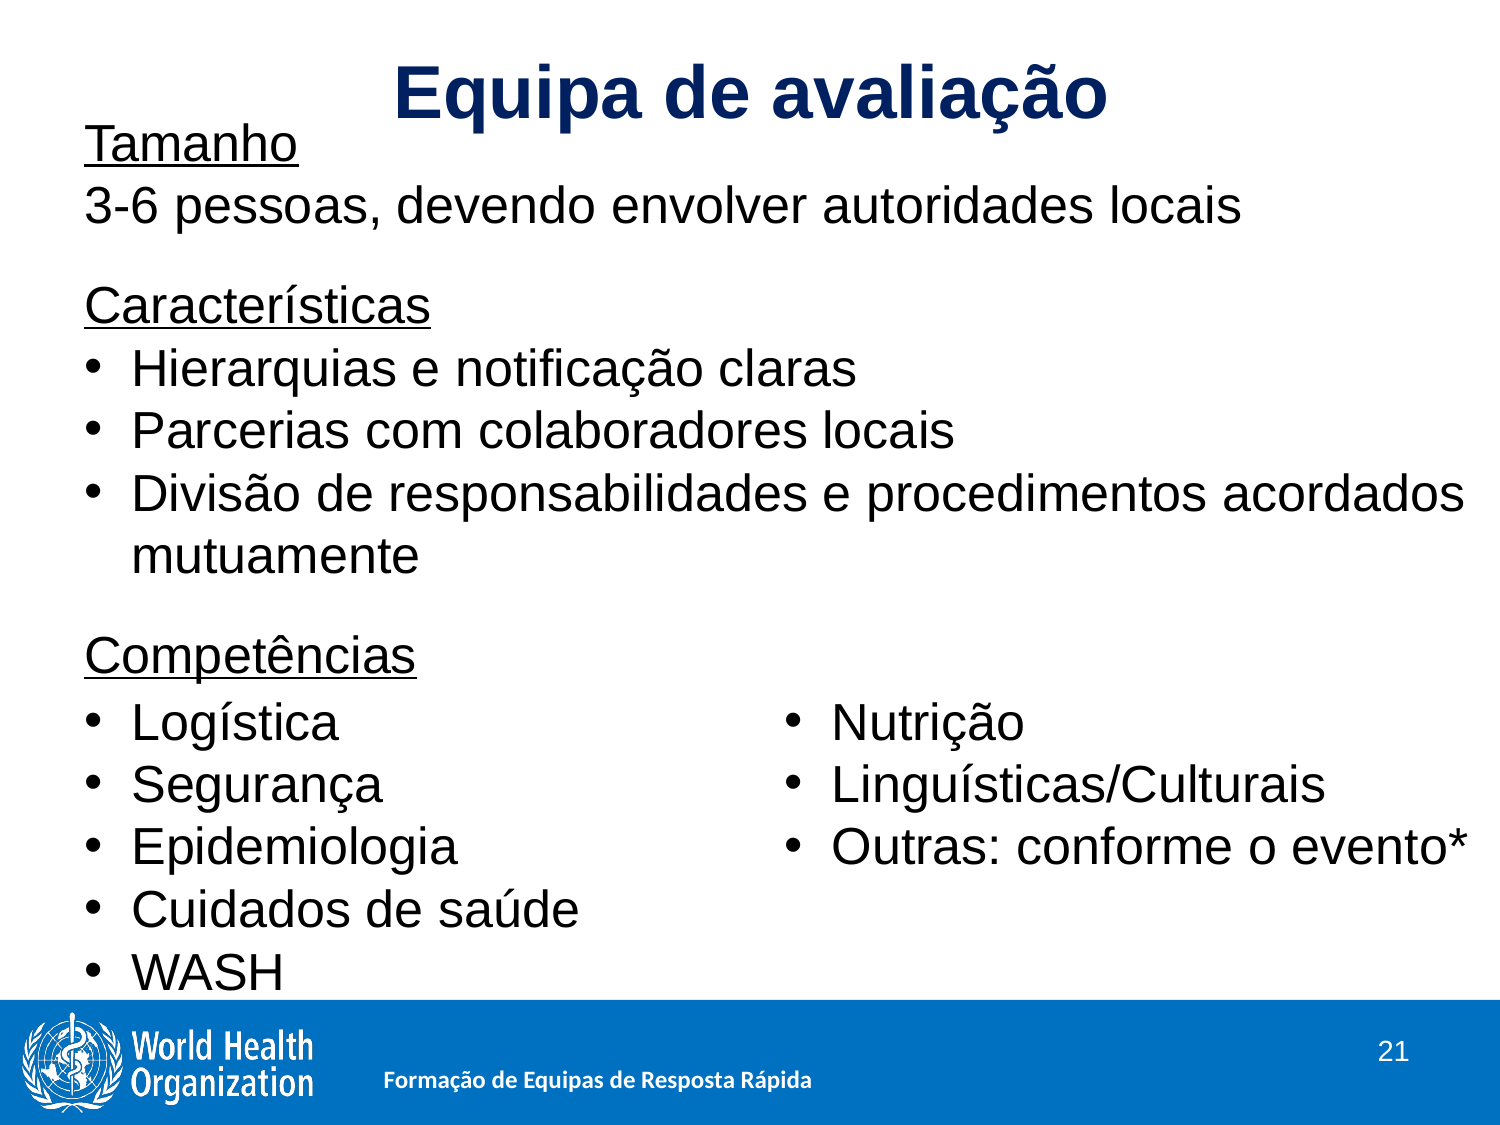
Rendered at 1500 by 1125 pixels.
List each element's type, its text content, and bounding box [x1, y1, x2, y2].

text_box Logística Segurança Epidemiologia Cuidados de saúde WASH Nutrição Linguísticas/Culturais Outras: conforme o evento* [69, 680, 1500, 1056]
picture [21, 1012, 313, 1113]
text_box Tamanho 3-6 pessoas, devendo envolver autoridades locais Características Hierarquias e notificação claras Parcerias com colaboradores locais Divisão de responsabilidades e procedimentos acordados mutuamente Competências [69, 101, 1500, 680]
title Equipa de avaliação [76, 30, 1427, 101]
slide_number 21 [1074, 1056, 1425, 1103]
